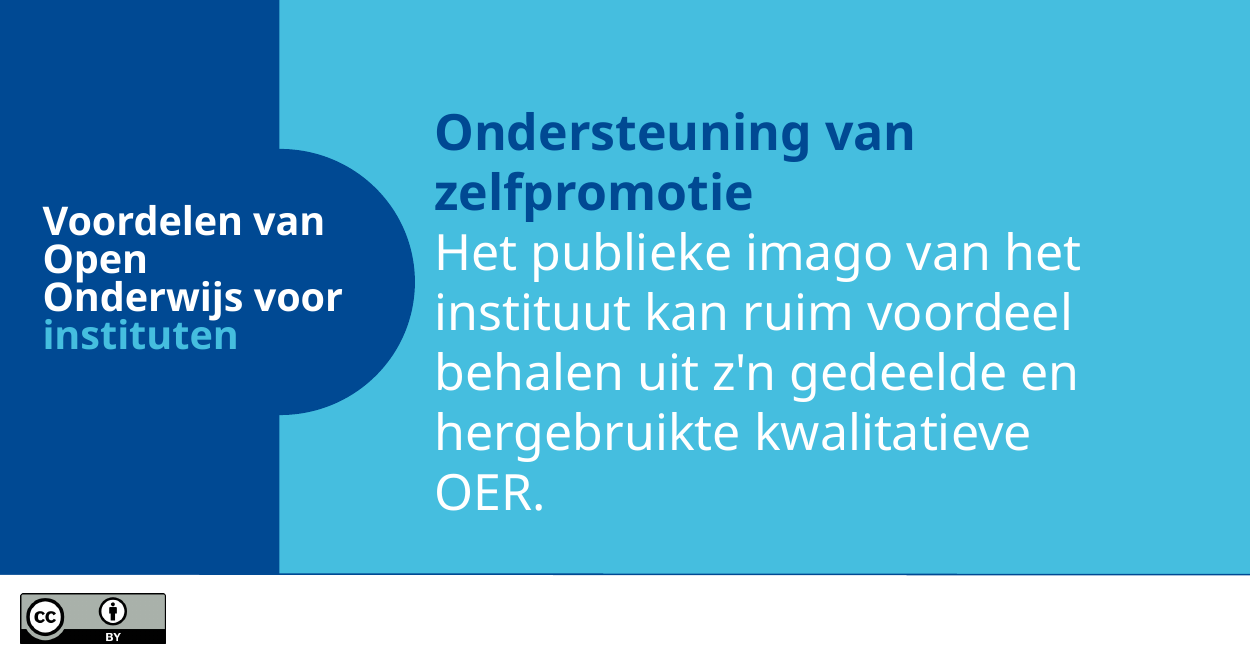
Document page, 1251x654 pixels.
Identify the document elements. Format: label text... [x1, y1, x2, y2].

text_box [0, 582, 1250, 654]
text_box [382, 194, 415, 370]
text_box Ondersteuning van zelfpromotie Het publieke imago van het instituut kan ruim voordeel behalen uit z'n gedeelde en hergebruikte kwalitatieve OER. [419, 85, 1169, 536]
text_box [181, 372, 380, 416]
text_box [0, 0, 280, 573]
picture [20, 592, 166, 645]
text_box Voordelen van Open Onderwijs voor instituten [27, 190, 382, 372]
text_box [183, 148, 378, 190]
